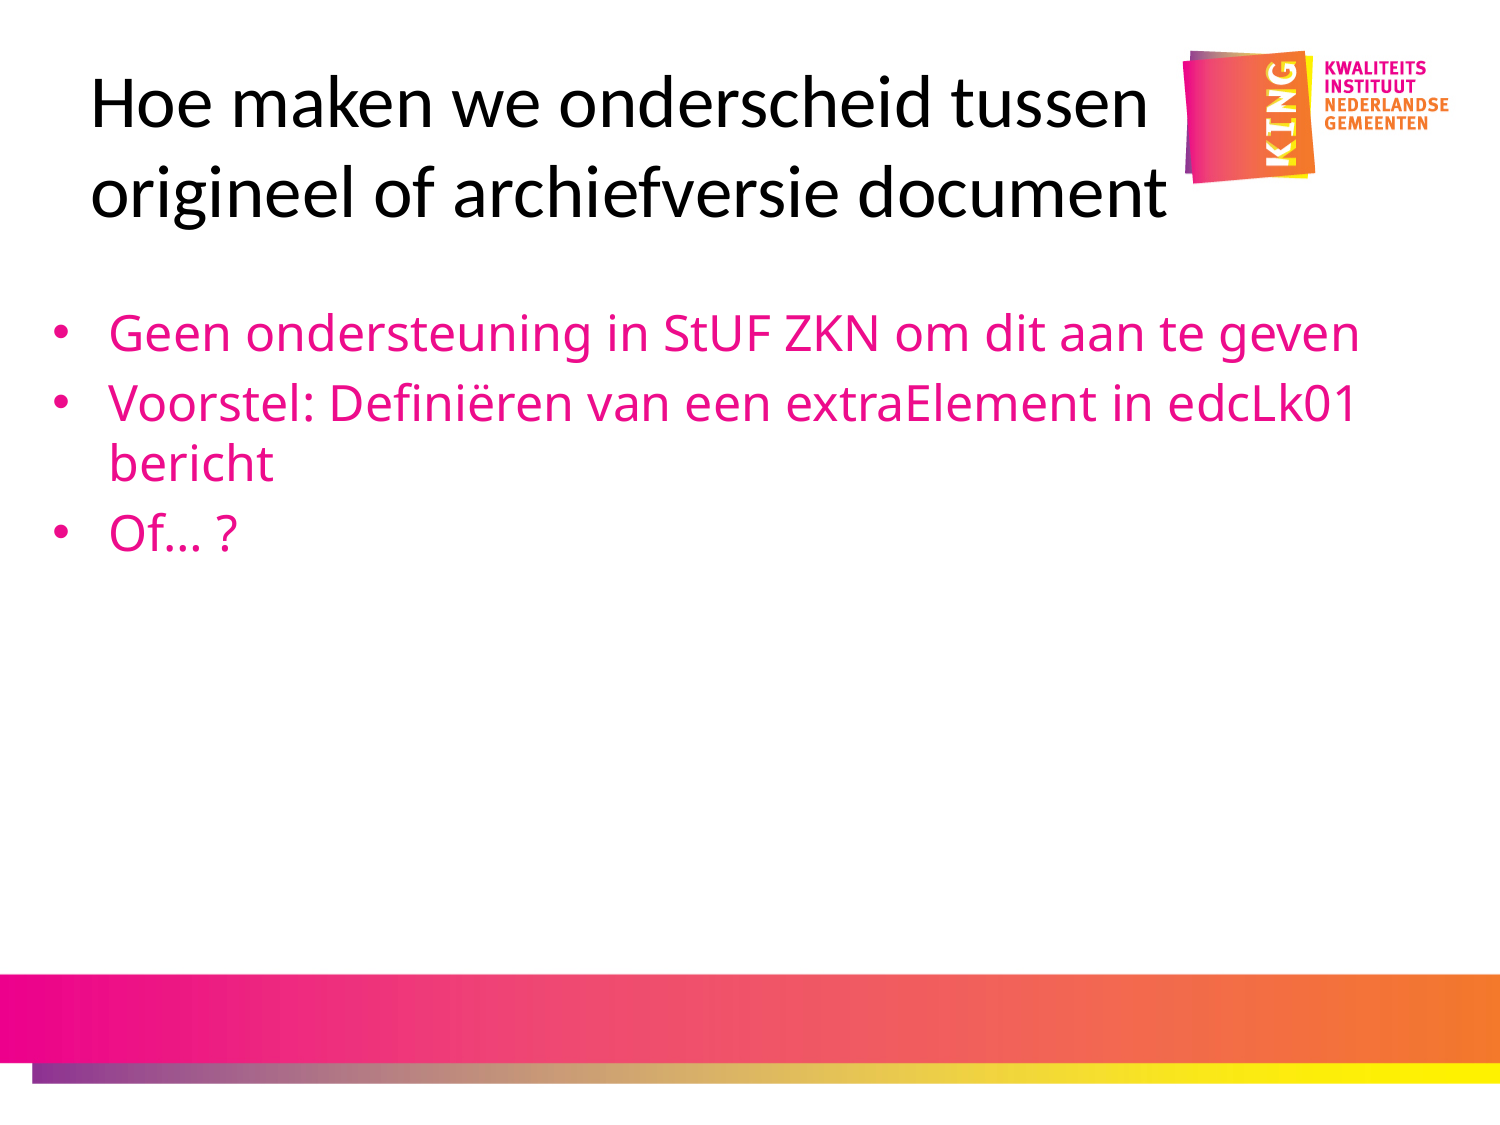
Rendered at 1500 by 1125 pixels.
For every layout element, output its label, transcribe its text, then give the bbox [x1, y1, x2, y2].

list Geen ondersteuning in StUF ZKN om dit aan te geven Voorstel: Definiëren van een extraElement in edcLk01 bericht Of… ? [36, 293, 1426, 1037]
picture [0, 0, 1500, 1125]
title Hoe maken we onderscheid tussen origineel of archiefversie document [75, 45, 1425, 233]
